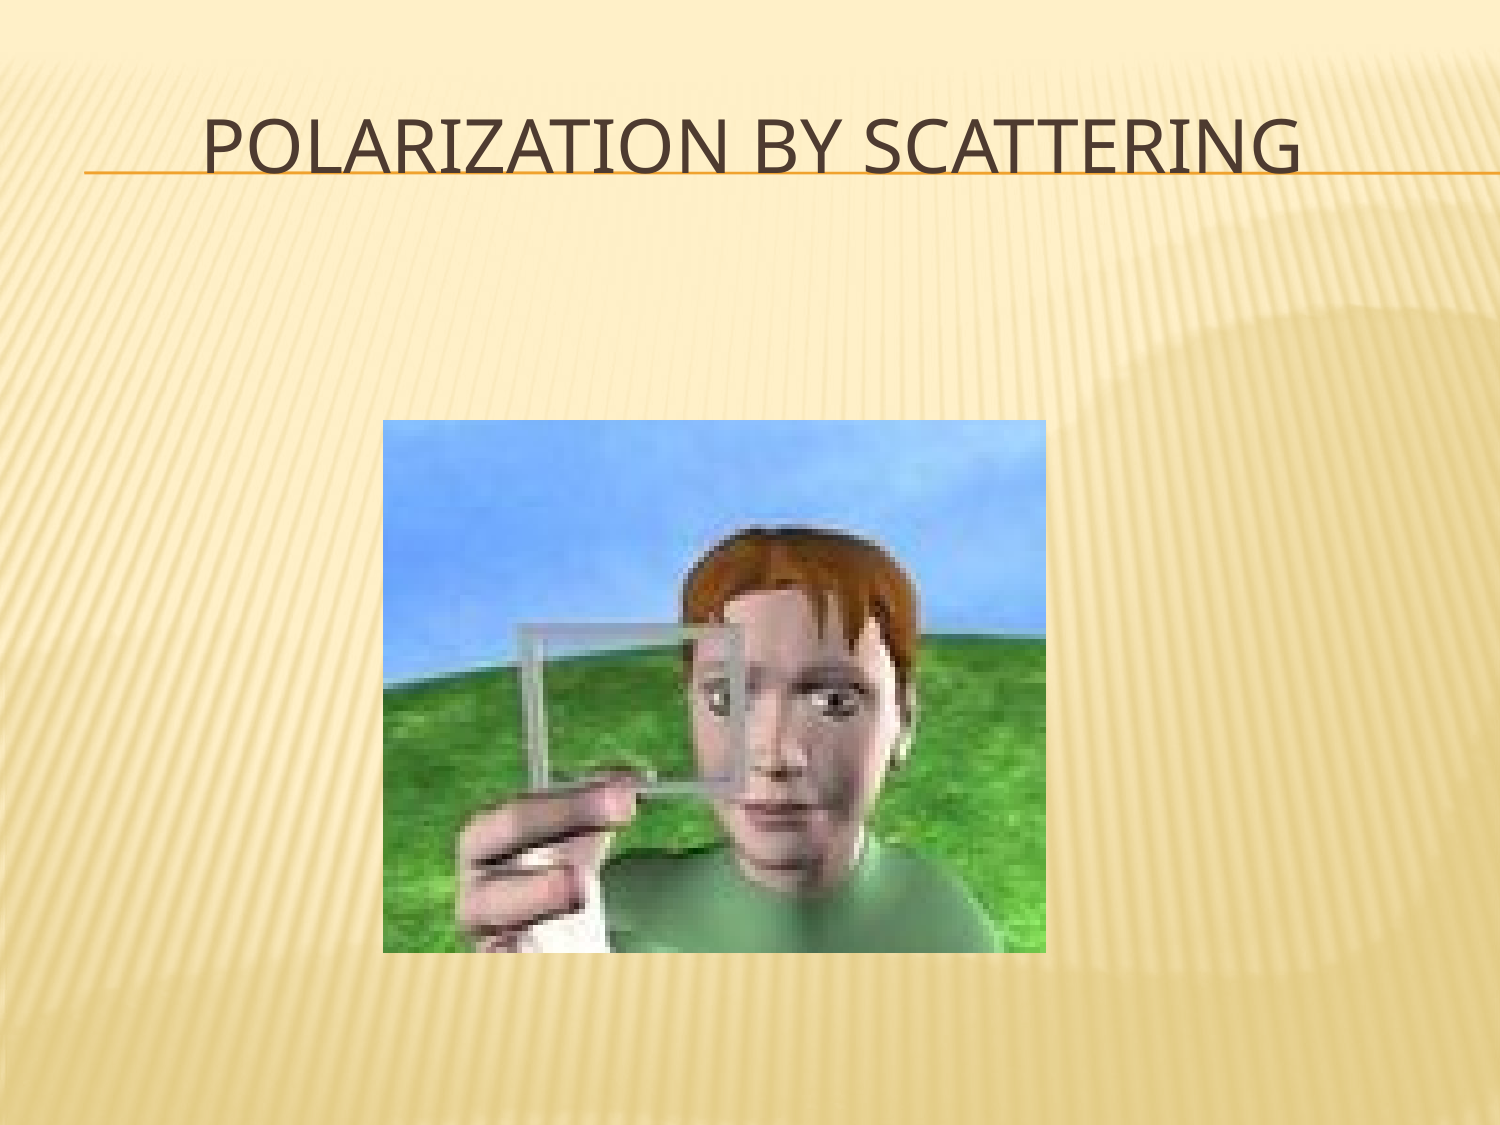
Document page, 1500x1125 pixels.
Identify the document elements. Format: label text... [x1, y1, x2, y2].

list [383, 420, 1046, 953]
title Polarization By Scattering [50, 75, 1475, 213]
